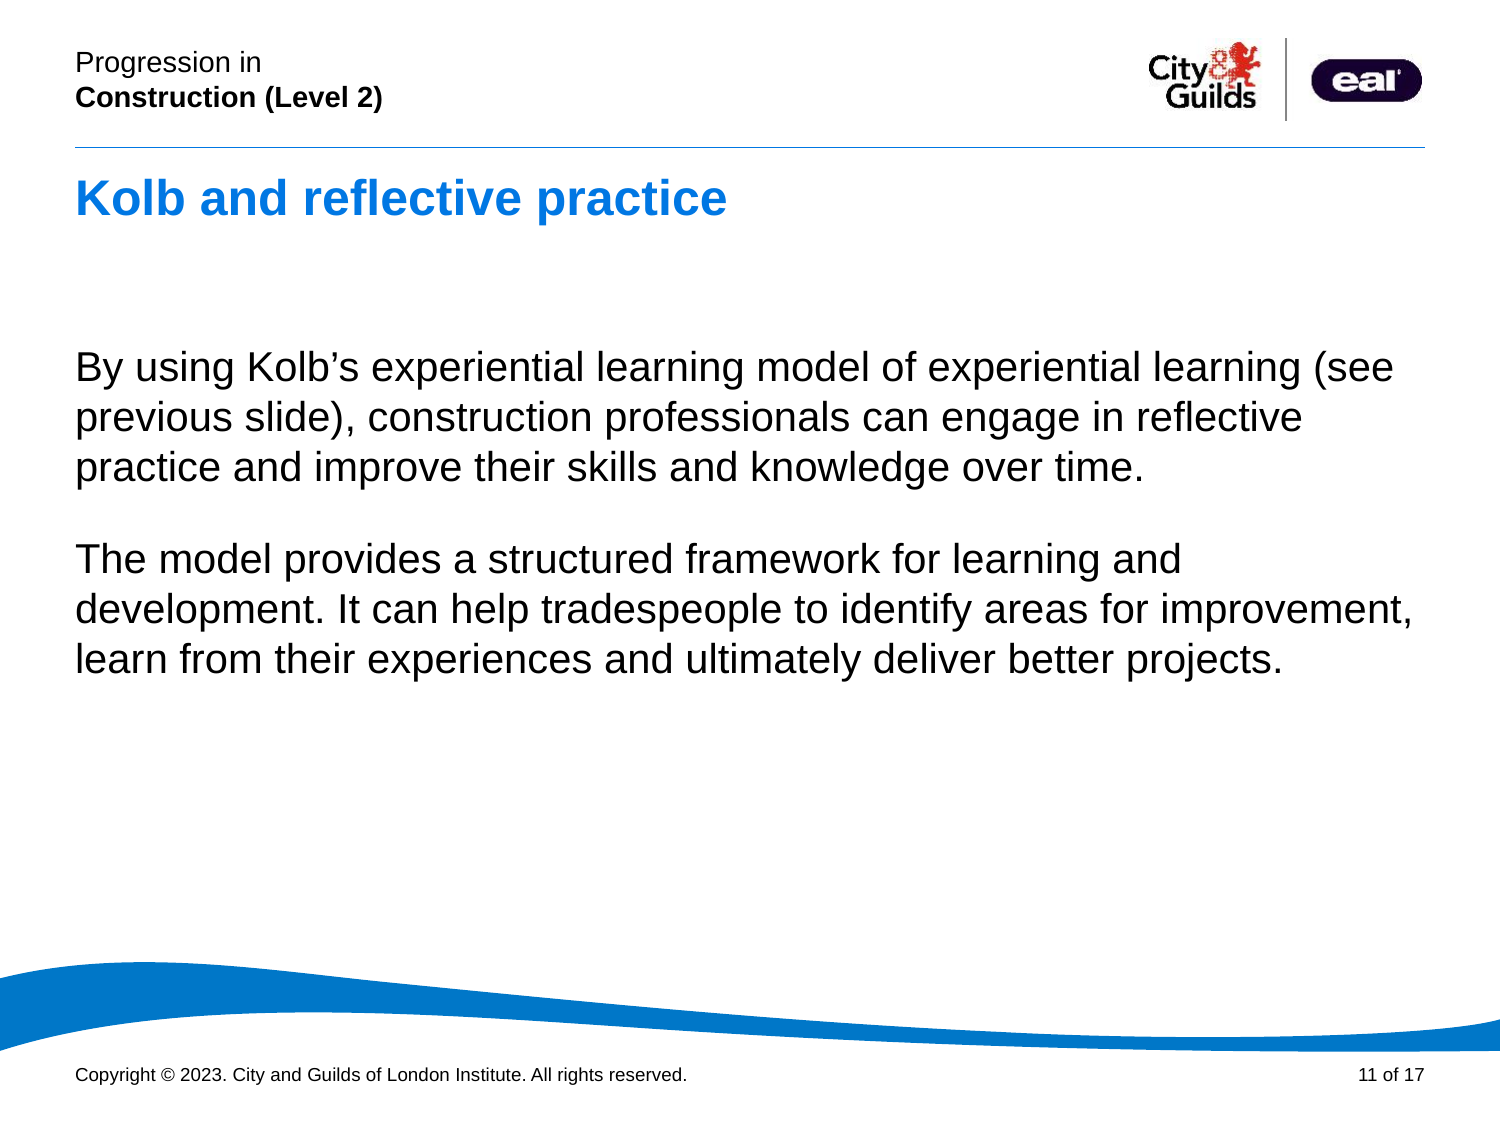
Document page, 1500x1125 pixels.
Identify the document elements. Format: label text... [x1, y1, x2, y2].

title Kolb and reflective practice [74, 165, 1426, 229]
picture [1149, 38, 1422, 121]
list By using Kolb’s experiential learning model of experiential learning (see previous slide), construction professionals can engage in reflective practice and improve their skills and knowledge over time. The model provides a structured framework for learning and development. It can help tradespeople to identify areas for improvement, learn from their experiences and ultimately deliver better projects. [74, 247, 1426, 946]
